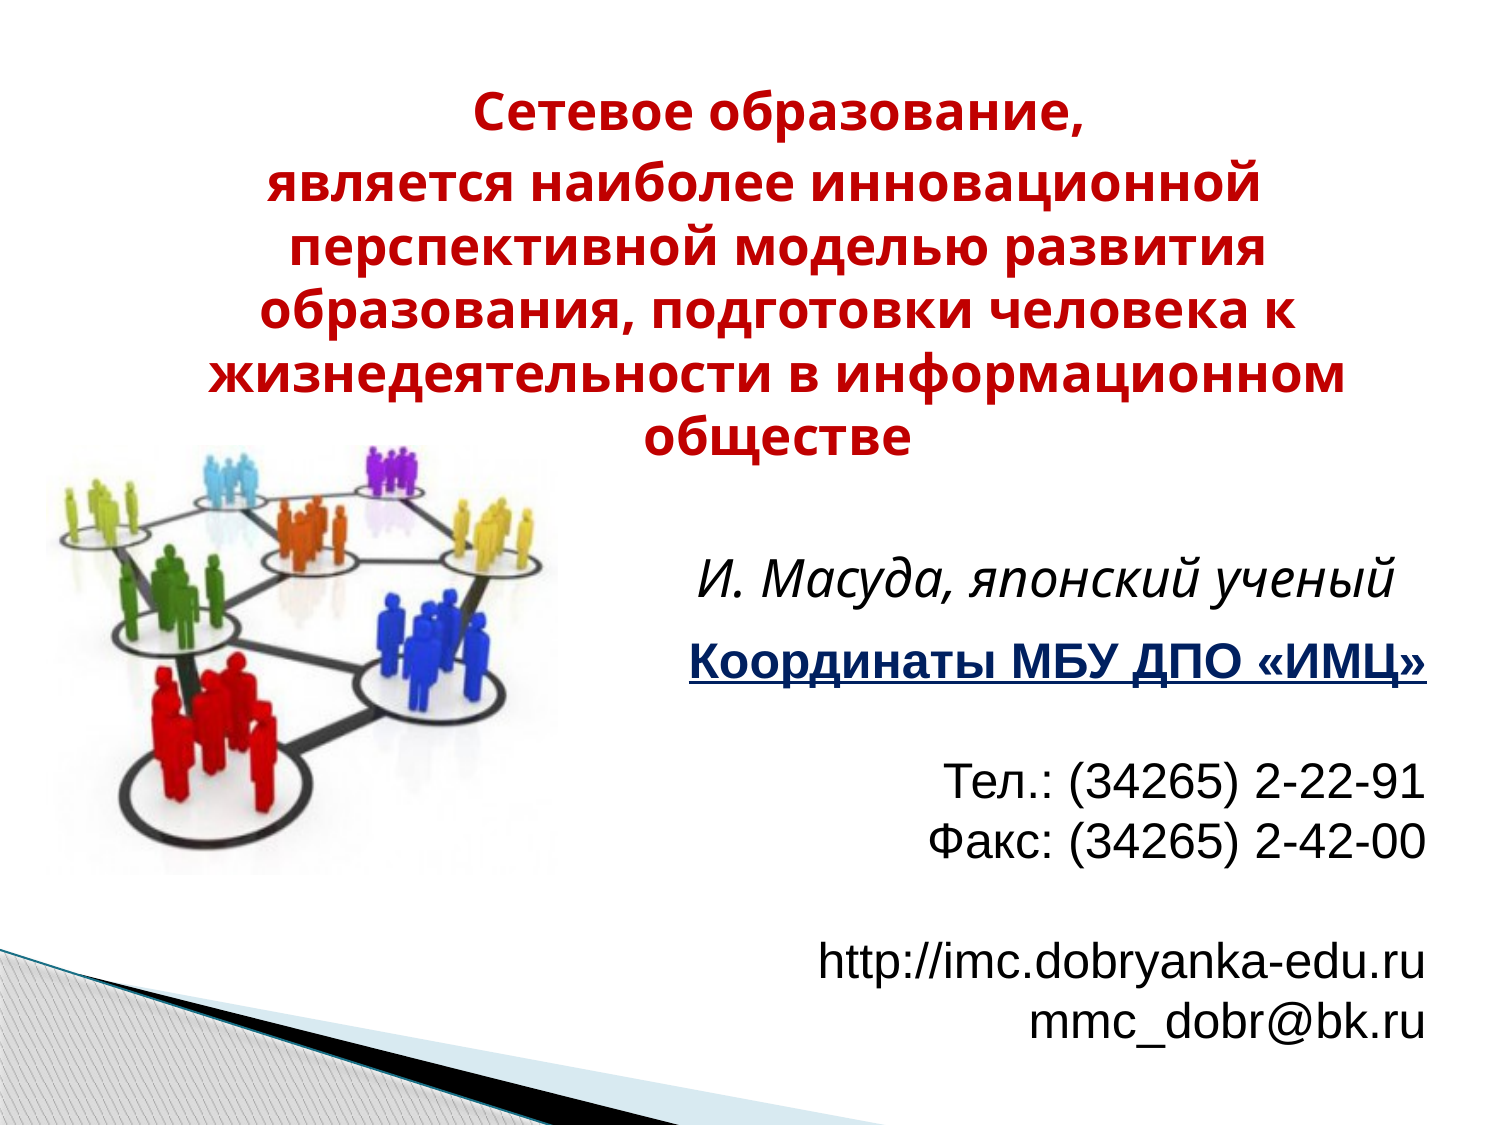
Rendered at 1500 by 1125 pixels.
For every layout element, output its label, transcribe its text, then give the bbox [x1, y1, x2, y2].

list Сетевое образование, является наиболее инновационной перспективной моделью развития образования, подготовки человека к жизнедеятельности в информационном обществе И. Масуда, японский ученый [75, 70, 1425, 609]
picture [46, 445, 558, 876]
text_box Координаты МБУ ДПО «ИМЦ» Тел.: (34265) 2-22-91 Факс: (34265) 2-42-00 http://imc.dobryanka-edu.ru mmc_dobr@bk.ru [550, 621, 1442, 1056]
text_box [503, 609, 1450, 1125]
